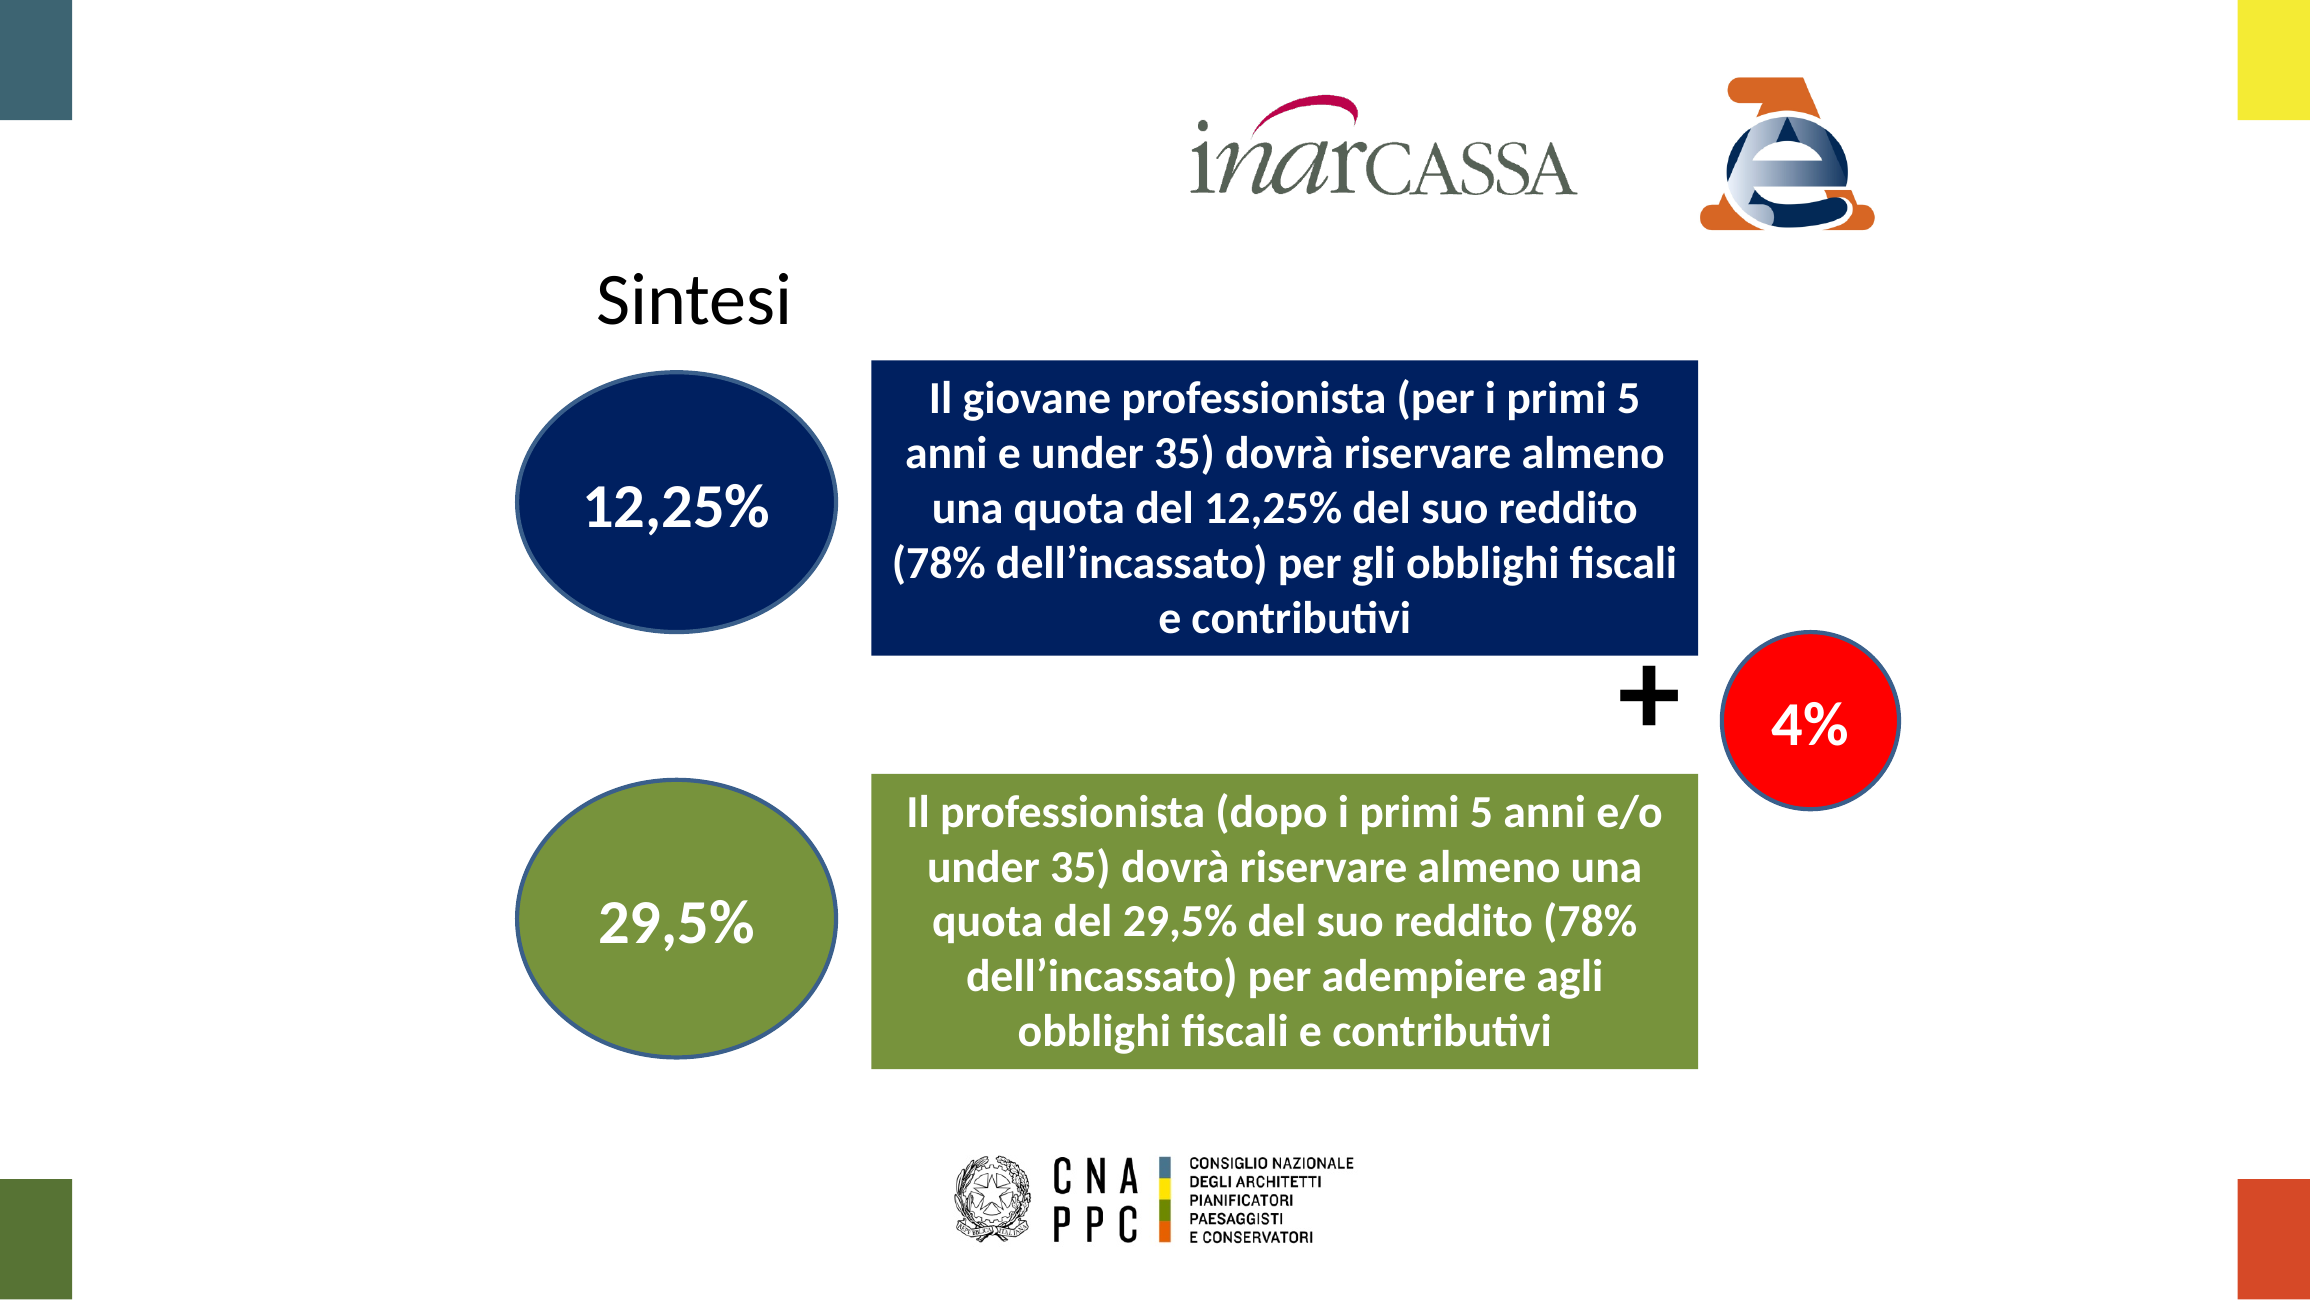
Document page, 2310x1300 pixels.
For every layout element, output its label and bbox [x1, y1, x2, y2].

text_box [0, 0, 2310, 1300]
picture [938, 1141, 1371, 1260]
picture [1190, 94, 1578, 196]
picture [1697, 62, 1876, 246]
